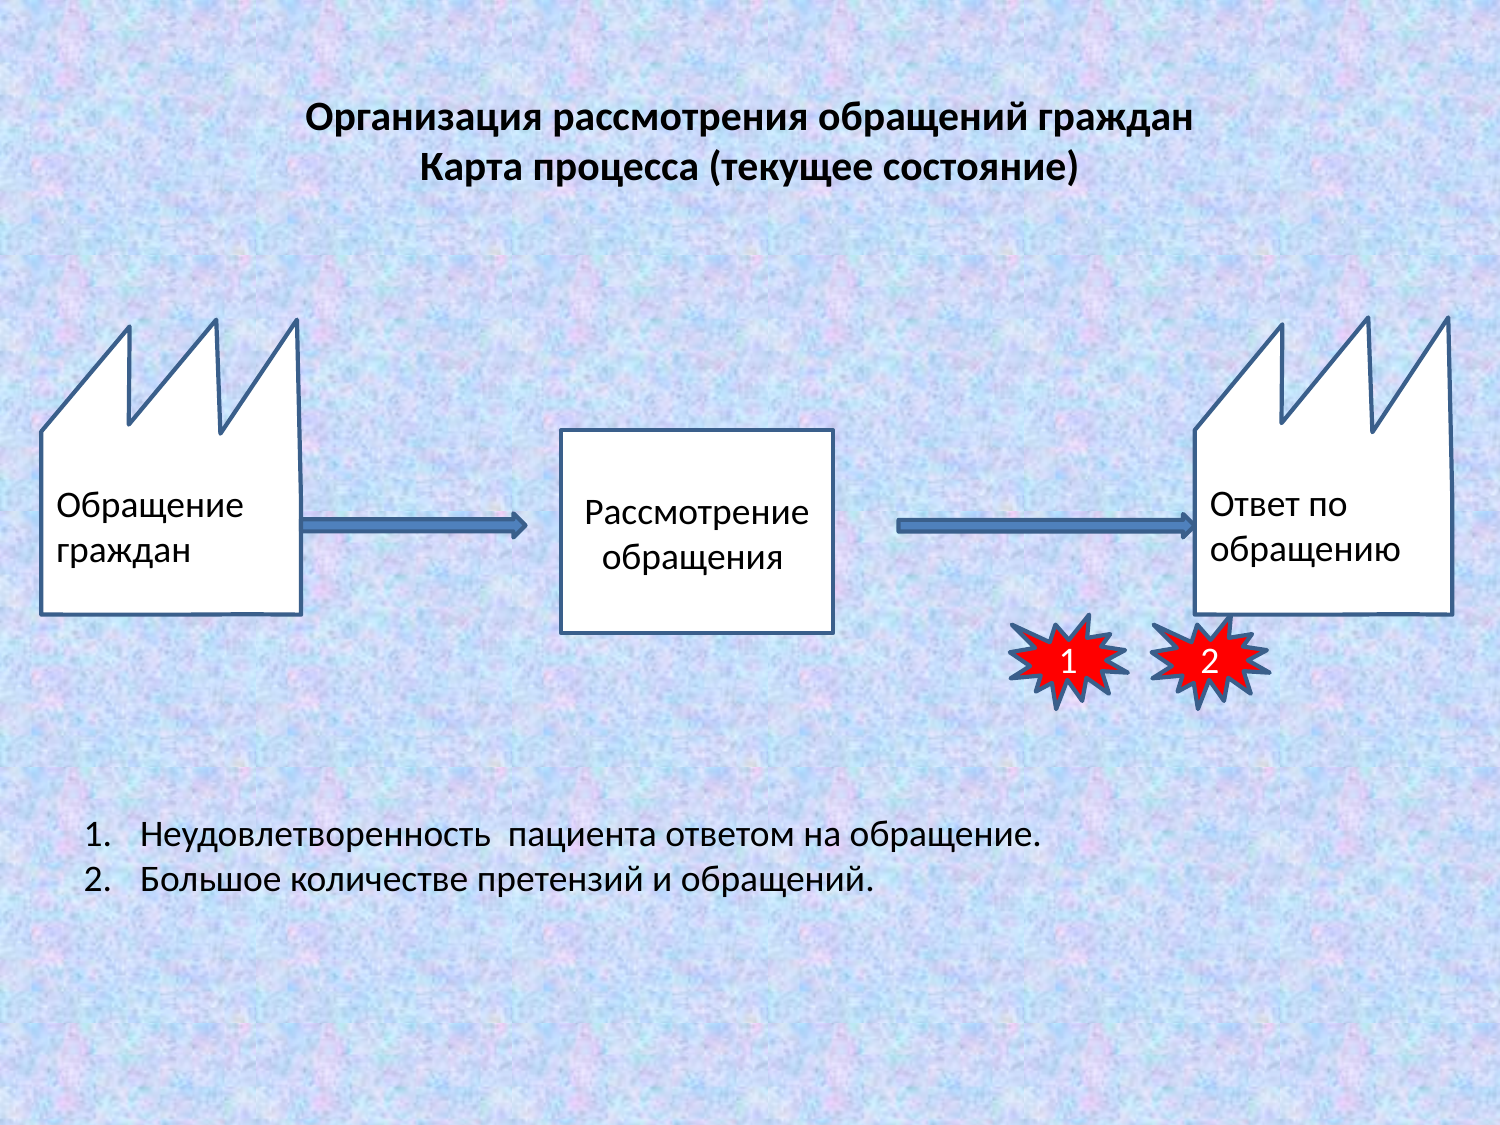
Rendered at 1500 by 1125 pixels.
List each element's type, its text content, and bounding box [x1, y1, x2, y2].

text_box Ответ по обращению [1192, 315, 1455, 617]
text_box Обращение граждан [39, 317, 304, 617]
text_box 2 [1149, 617, 1272, 712]
text_box [896, 512, 1197, 540]
text_box [298, 511, 528, 540]
text_box Рассмотрение обращения [559, 428, 835, 635]
text_box Неудовлетворенность пациента ответом на обращение. Большое количестве претензий и обращений. [69, 801, 1450, 907]
text_box 1 [1007, 612, 1130, 712]
picture [0, 0, 1500, 1125]
title Организация рассмотрения обращений граждан Карта процесса (текущее состояние) [75, 45, 1425, 233]
